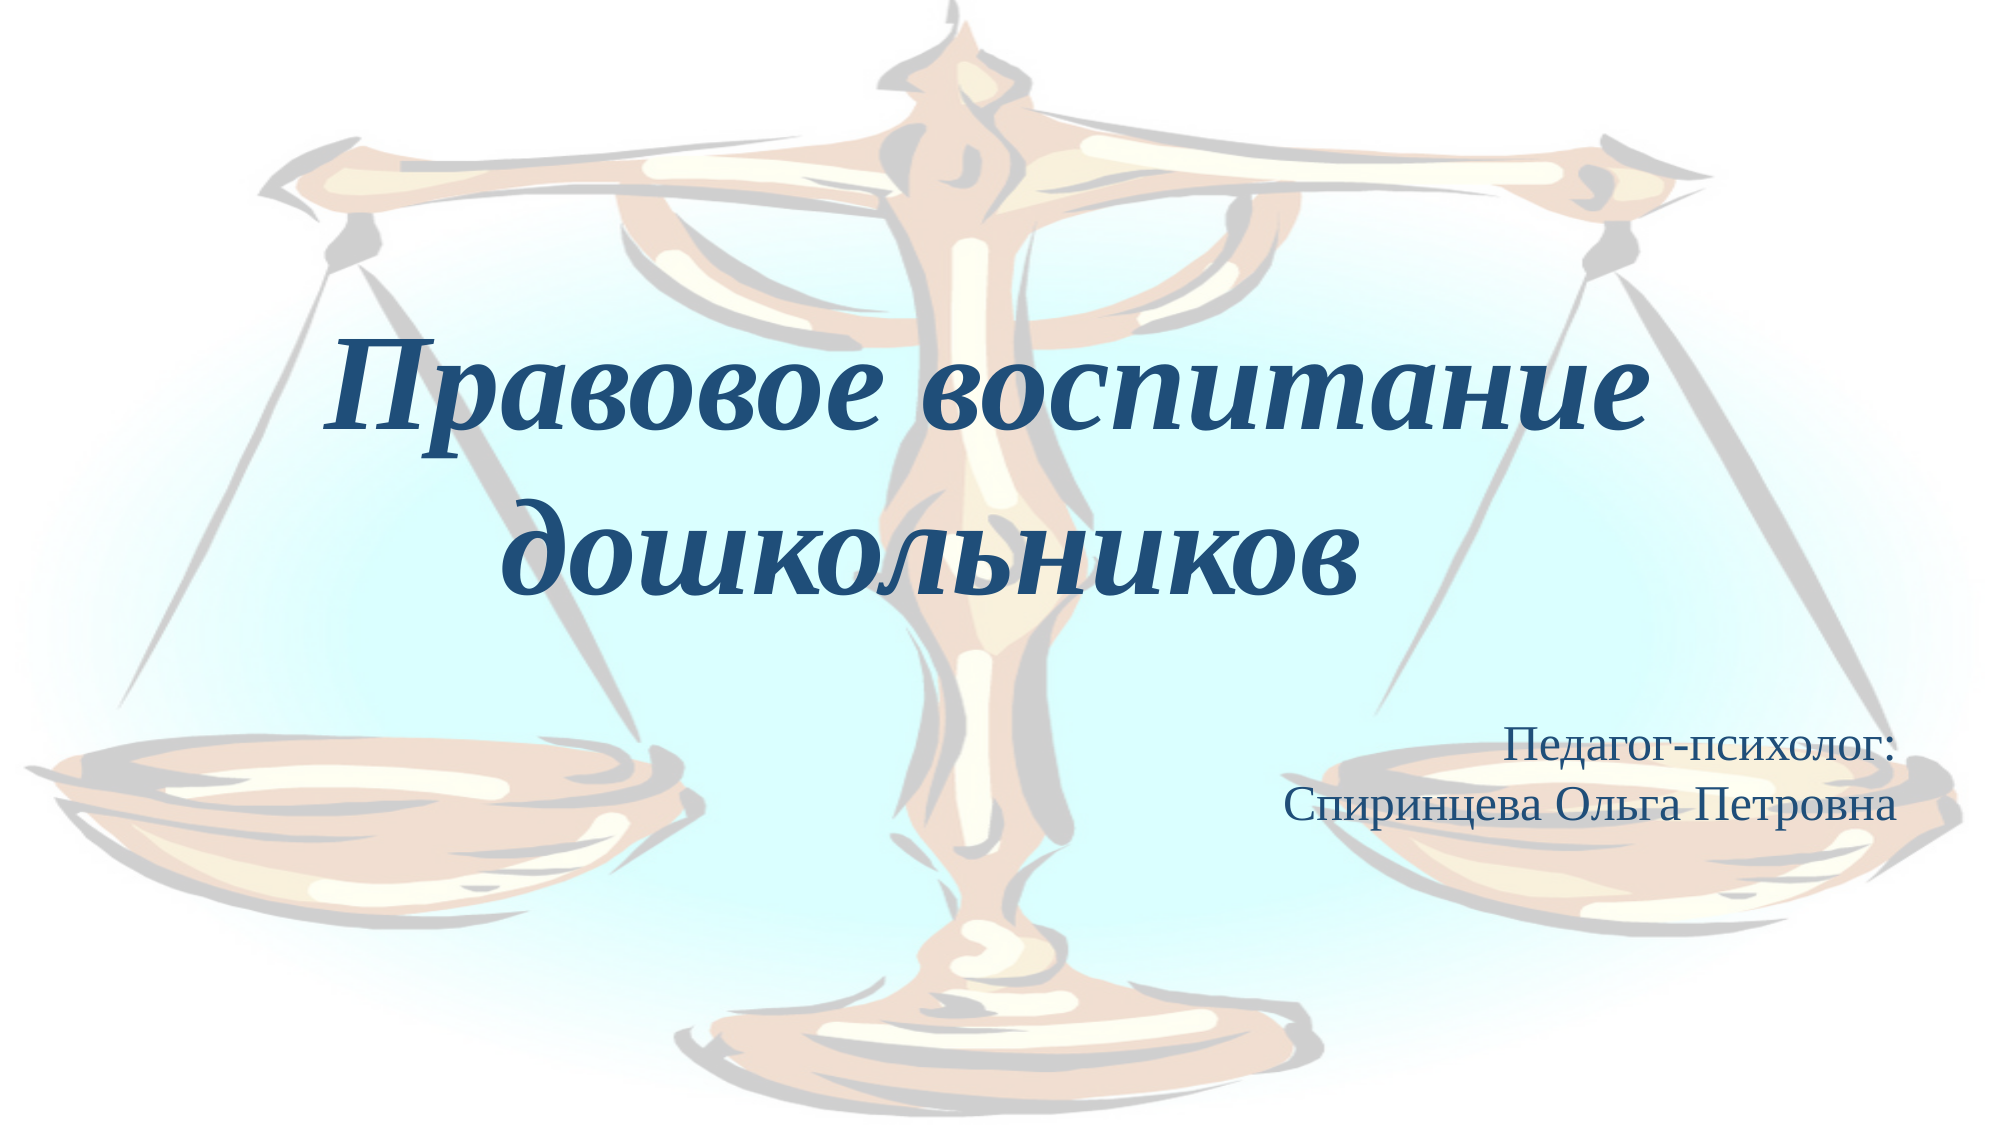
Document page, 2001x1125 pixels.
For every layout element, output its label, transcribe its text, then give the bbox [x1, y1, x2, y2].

text_box Правовое воспитание дошкольников [189, 284, 1788, 630]
text_box Педагог-психолог: Спиринцева Ольга Петровна [1153, 702, 1912, 838]
